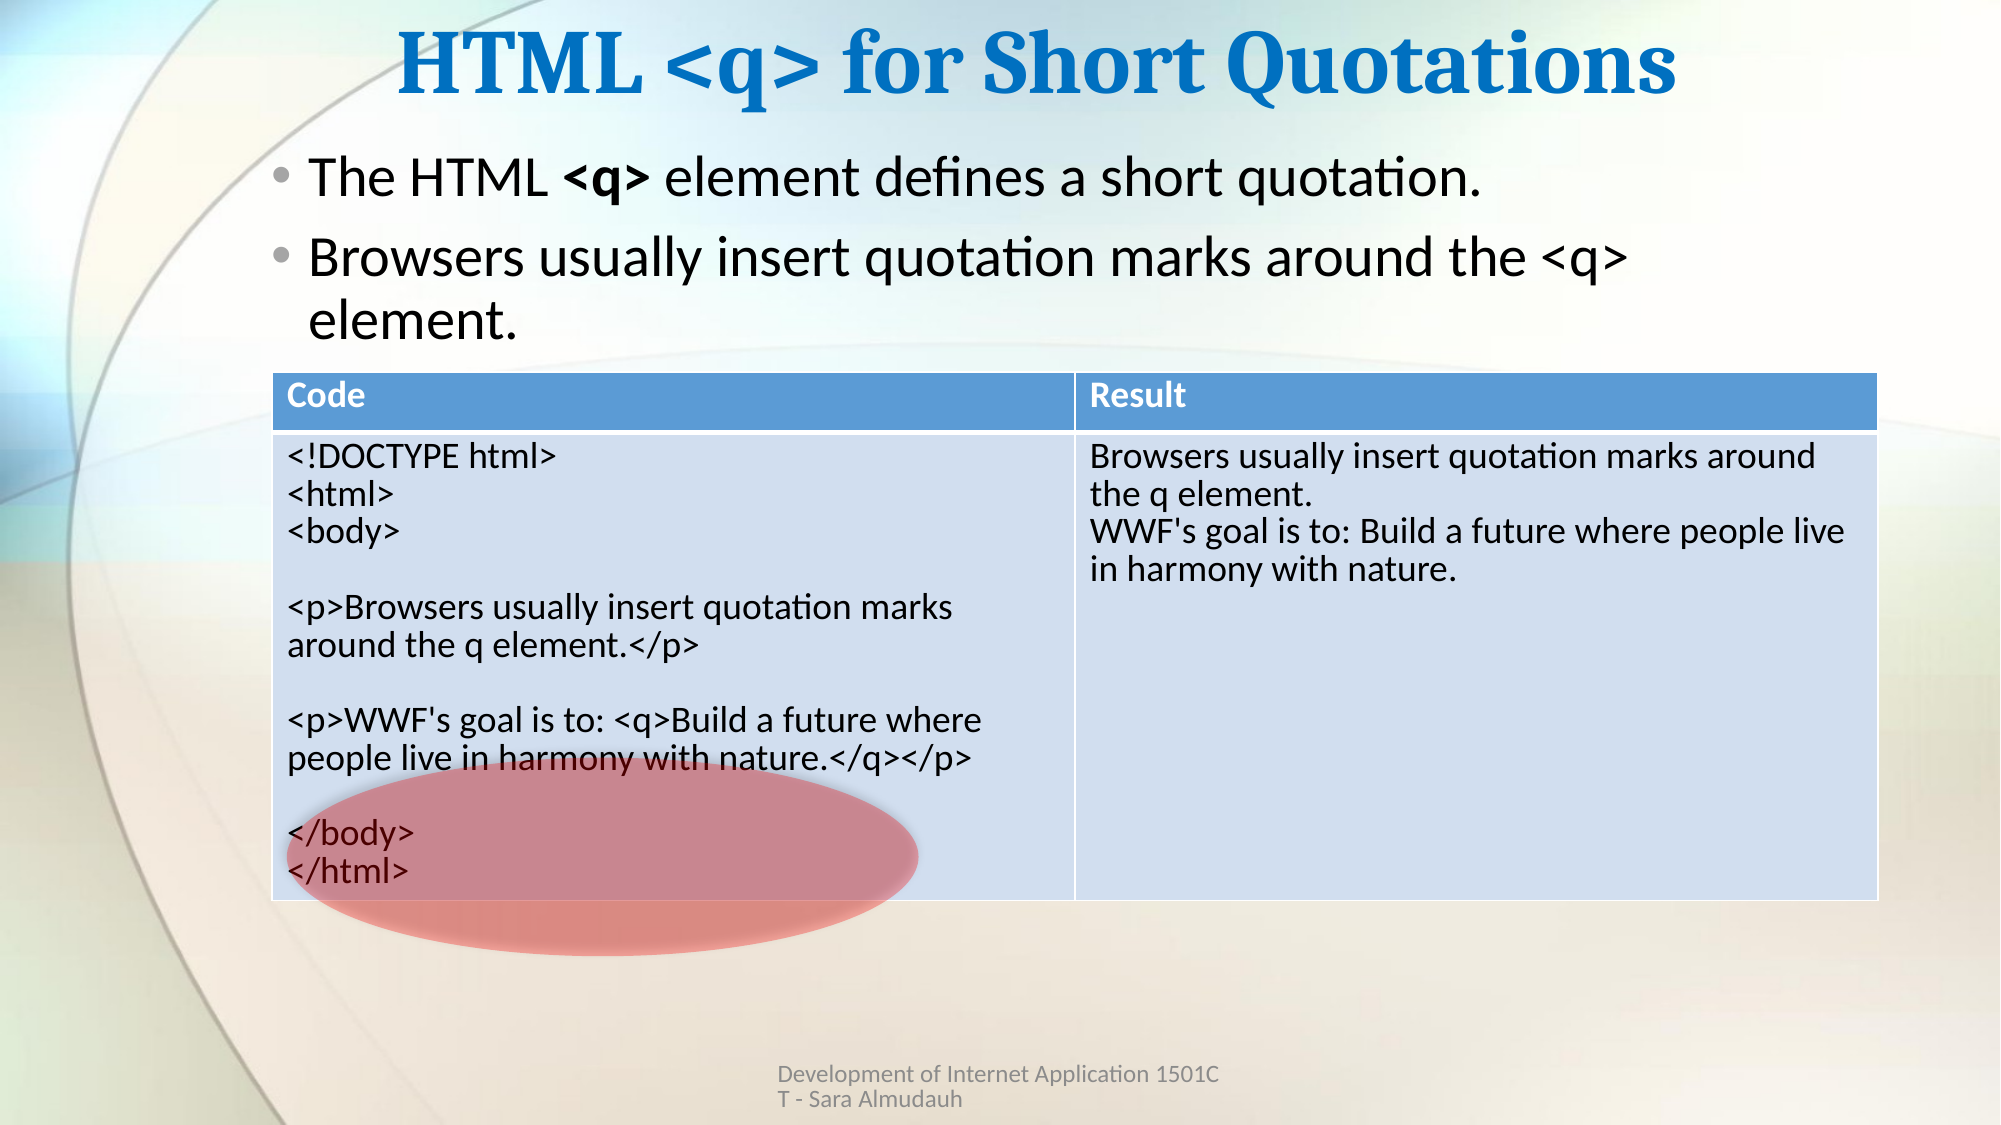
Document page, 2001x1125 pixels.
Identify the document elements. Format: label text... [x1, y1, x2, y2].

table_cell Browsers usually insert quotation marks around the q element. WWF's goal is to: Build a future where people live in harmony with nature. [1076, 435, 1877, 900]
list The HTML <q> element defines a short quotation. Browsers usually insert quotation marks around the <q> element. [256, 138, 1863, 372]
footer Development of Internet Application 1501CT - Sara Almudauh [762, 1042, 1238, 1103]
text_box [286, 756, 920, 957]
picture [0, 0, 2001, 1125]
table_header Code [273, 373, 1074, 430]
title HTML <q> for Short Quotations [381, 0, 1863, 114]
table_cell <!DOCTYPE html> <html> <body> <p>Browsers usually insert quotation marks around the q element.</p> <p>WWF's goal is to: <q>Build a future where people live in harmony with nature.</q></p> </body> </html> [273, 435, 1074, 900]
table_header Result [1076, 373, 1877, 430]
